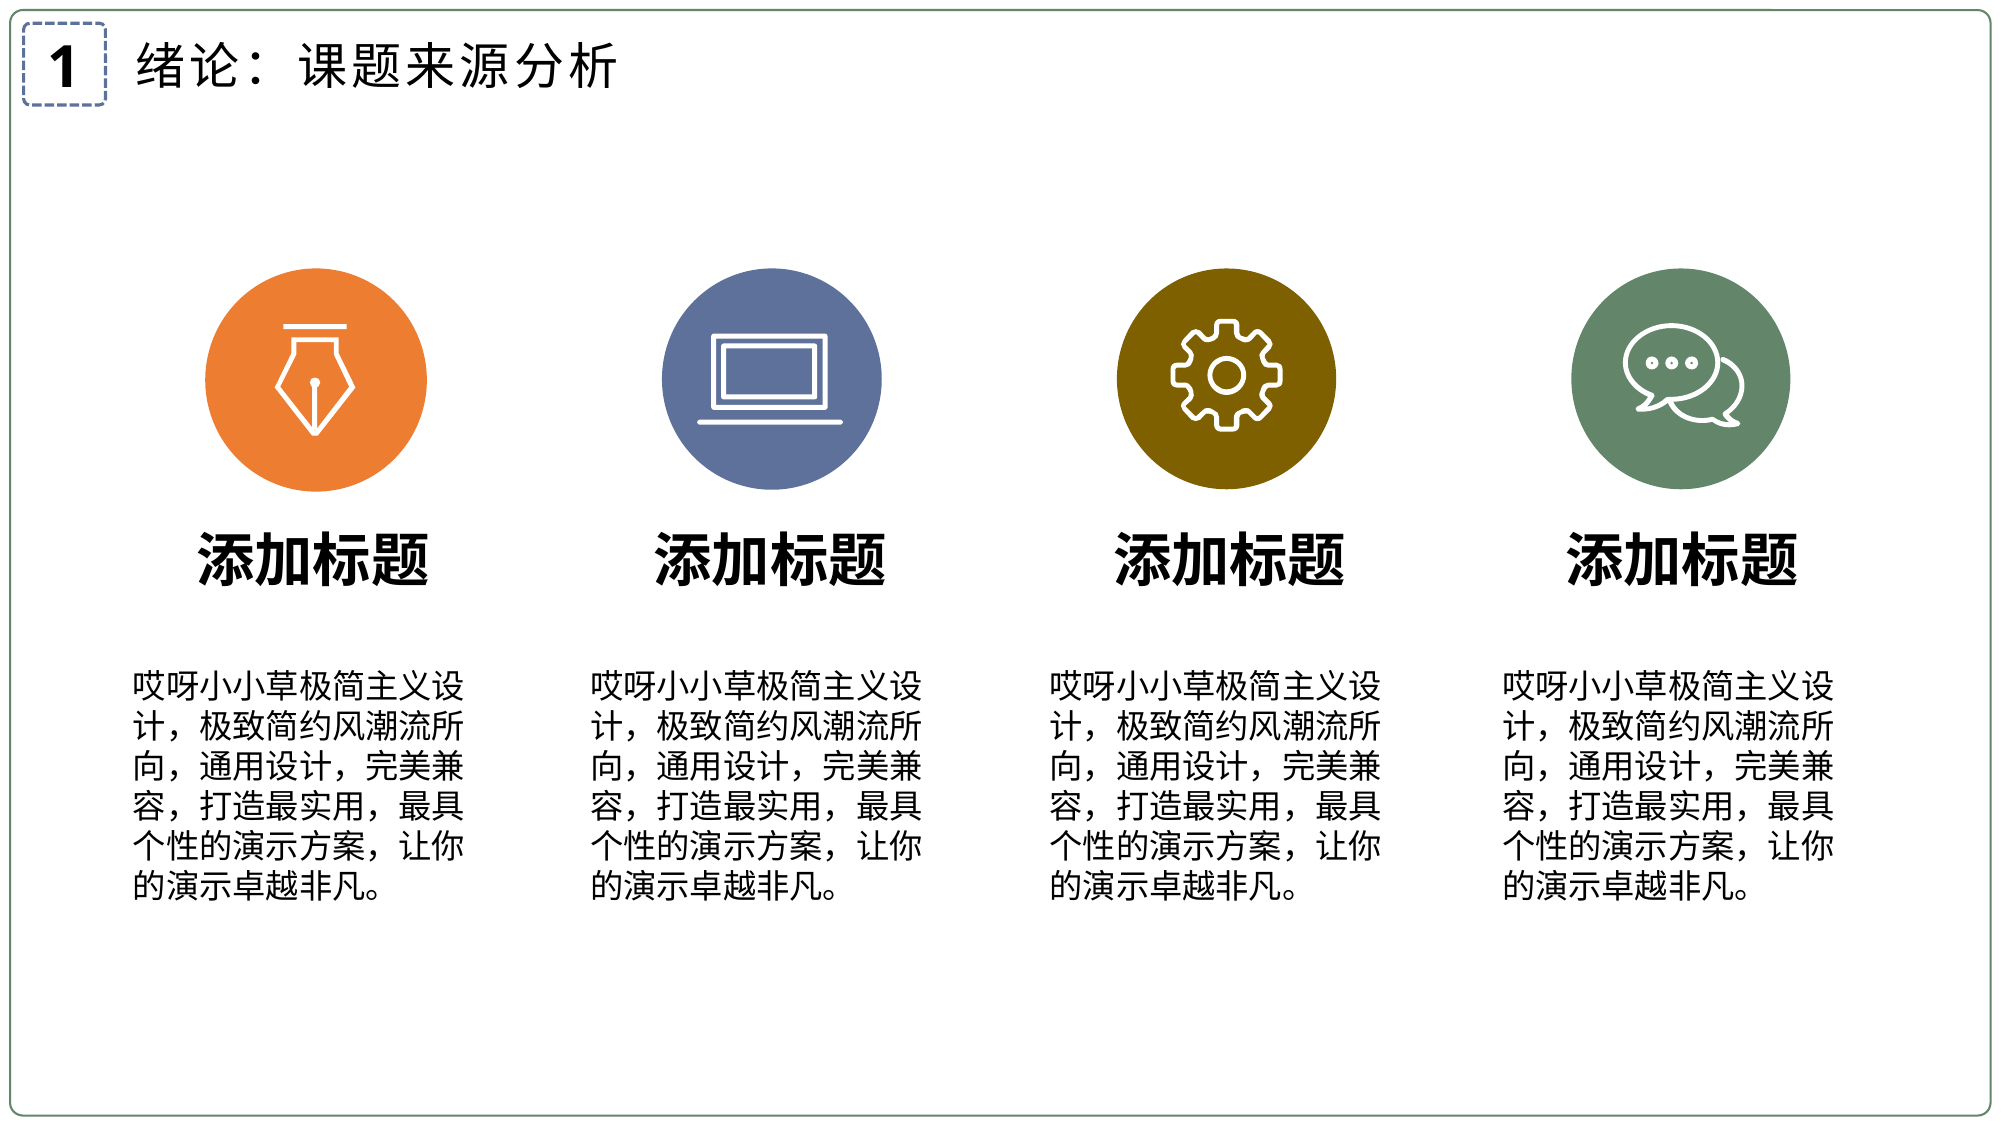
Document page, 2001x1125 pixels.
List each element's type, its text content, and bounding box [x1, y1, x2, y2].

text_box 添加标题 [1550, 516, 1814, 601]
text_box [661, 268, 882, 490]
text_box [205, 268, 427, 492]
text_box [9, 8, 1992, 1117]
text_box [1116, 268, 1337, 490]
text_box 哎呀小小草极简主义设计，极致简约风潮流所向，通用设计，完美兼容，打造最实用，最具个性的演示方案，让你的演示卓越非凡。 [1487, 658, 1878, 913]
text_box 添加标题 [181, 516, 445, 601]
text_box 1 [22, 22, 107, 107]
text_box 绪论：课题来源分析 [106, 22, 647, 107]
text_box 添加标题 [638, 516, 902, 601]
text_box 添加标题 [1098, 516, 1362, 601]
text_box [1571, 268, 1791, 490]
text_box 哎呀小小草极简主义设计，极致简约风潮流所向，通用设计，完美兼容，打造最实用，最具个性的演示方案，让你的演示卓越非凡。 [1034, 658, 1425, 913]
text_box 哎呀小小草极简主义设计，极致简约风潮流所向，通用设计，完美兼容，打造最实用，最具个性的演示方案，让你的演示卓越非凡。 [118, 658, 508, 913]
text_box 哎呀小小草极简主义设计，极致简约风潮流所向，通用设计，完美兼容，打造最实用，最具个性的演示方案，让你的演示卓越非凡。 [575, 658, 966, 913]
